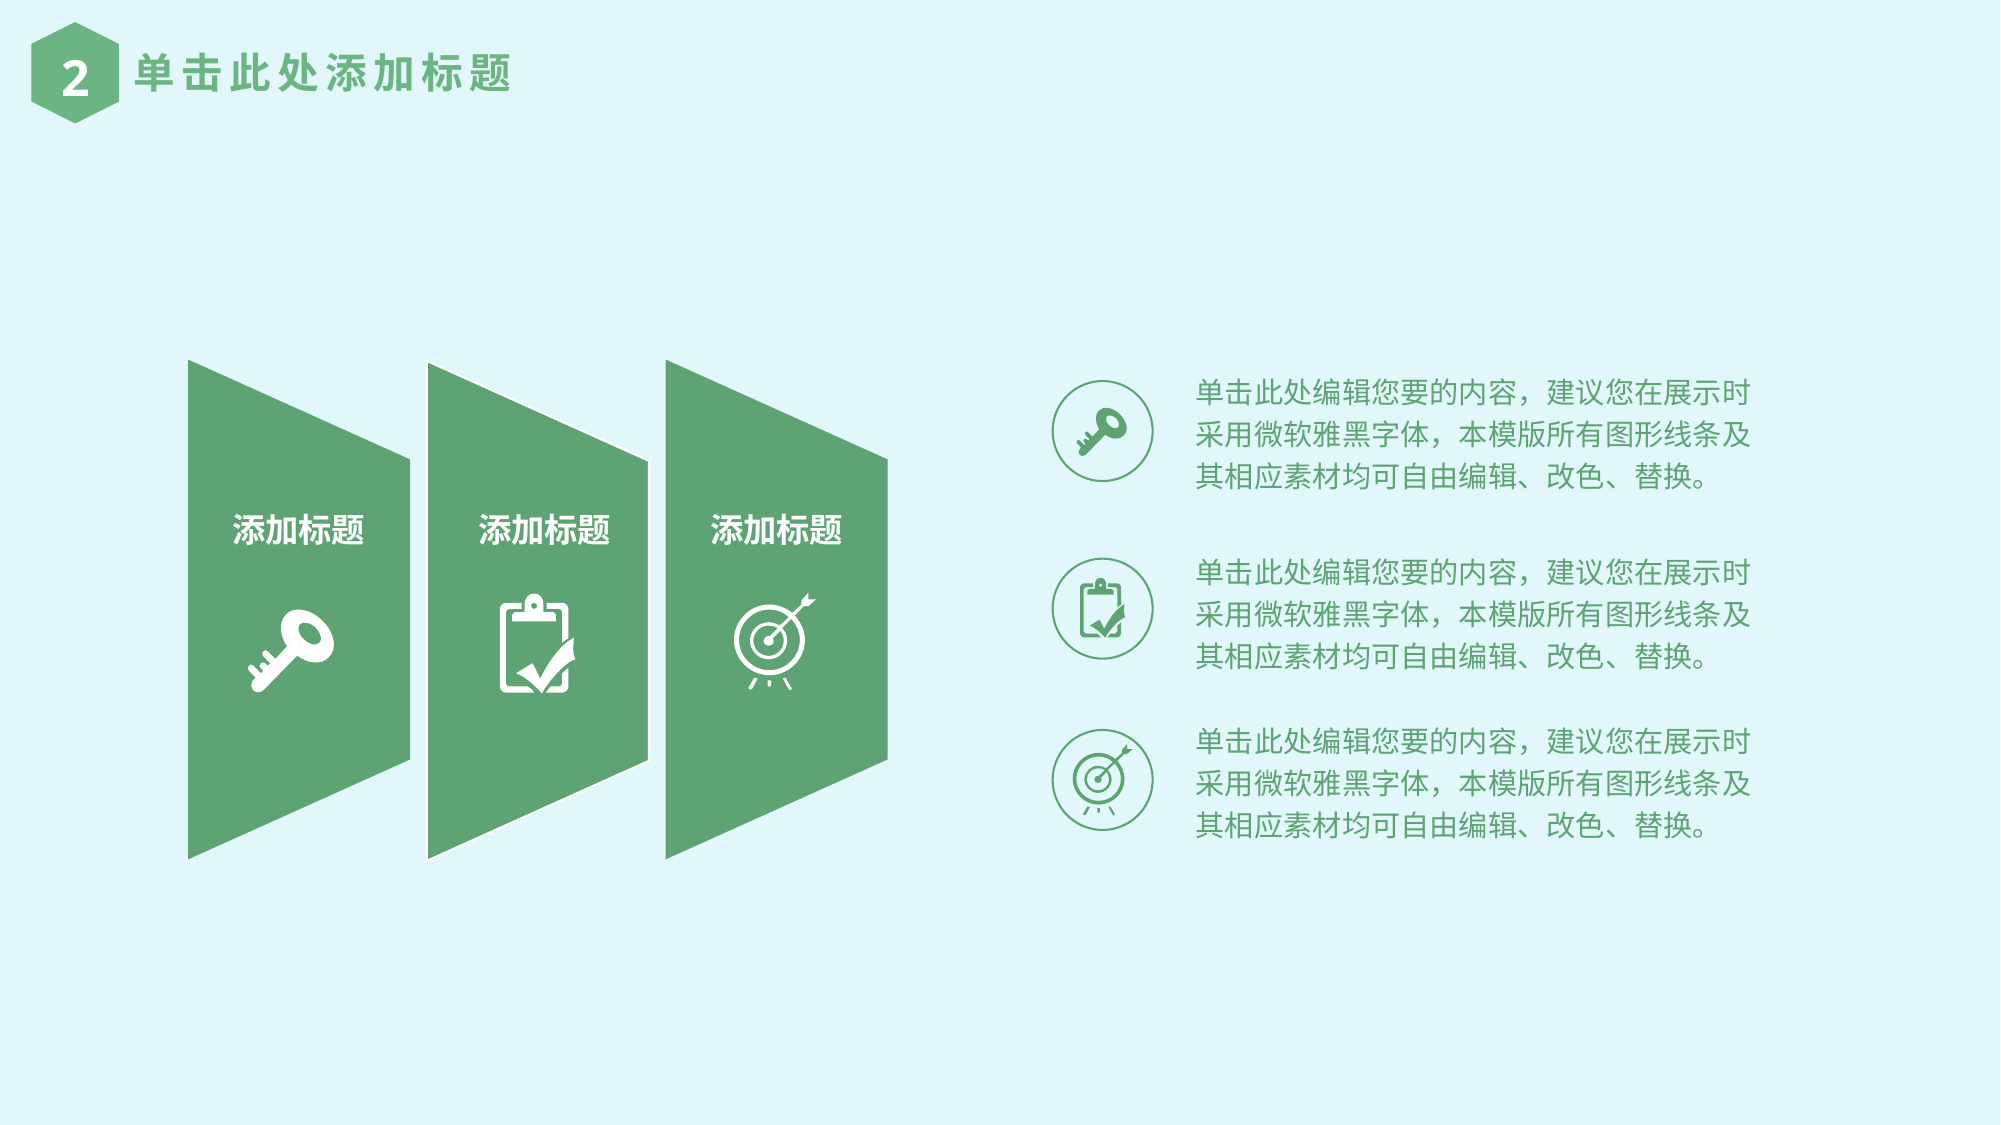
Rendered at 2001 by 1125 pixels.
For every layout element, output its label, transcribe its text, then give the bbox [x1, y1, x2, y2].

text_box 单击此处添加标题 [118, 39, 570, 105]
text_box [425, 359, 650, 863]
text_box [734, 592, 816, 692]
text_box [664, 357, 889, 861]
text_box 单击此处编辑您要的内容，建议您在展示时采用微软雅黑字体，本模版所有图形线条及其相应素材均可自由编辑、改色、替换。 [1195, 547, 1769, 674]
text_box 添加标题 [455, 501, 635, 557]
text_box 添加标题 [209, 501, 389, 557]
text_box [247, 605, 338, 693]
text_box [1051, 728, 1154, 831]
text_box [187, 357, 412, 861]
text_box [500, 592, 576, 693]
text_box [1072, 744, 1133, 805]
text_box [53, 114, 97, 125]
text_box [30, 20, 118, 111]
text_box [1083, 806, 1090, 816]
text_box 添加标题 [686, 501, 867, 557]
text_box 单击此处编辑您要的内容，建议您在展示时采用微软雅黑字体，本模版所有图形线条及其相应素材均可自由编辑、改色、替换。 [1195, 367, 1769, 494]
text_box [1080, 577, 1126, 638]
text_box [1108, 806, 1115, 816]
text_box [1076, 407, 1127, 456]
text_box [1051, 557, 1154, 660]
text_box 2 [46, 39, 104, 114]
text_box 单击此处编辑您要的内容，建议您在展示时采用微软雅黑字体，本模版所有图形线条及其相应素材均可自由编辑、改色、替换。 [1195, 716, 1769, 843]
text_box [1051, 379, 1154, 483]
